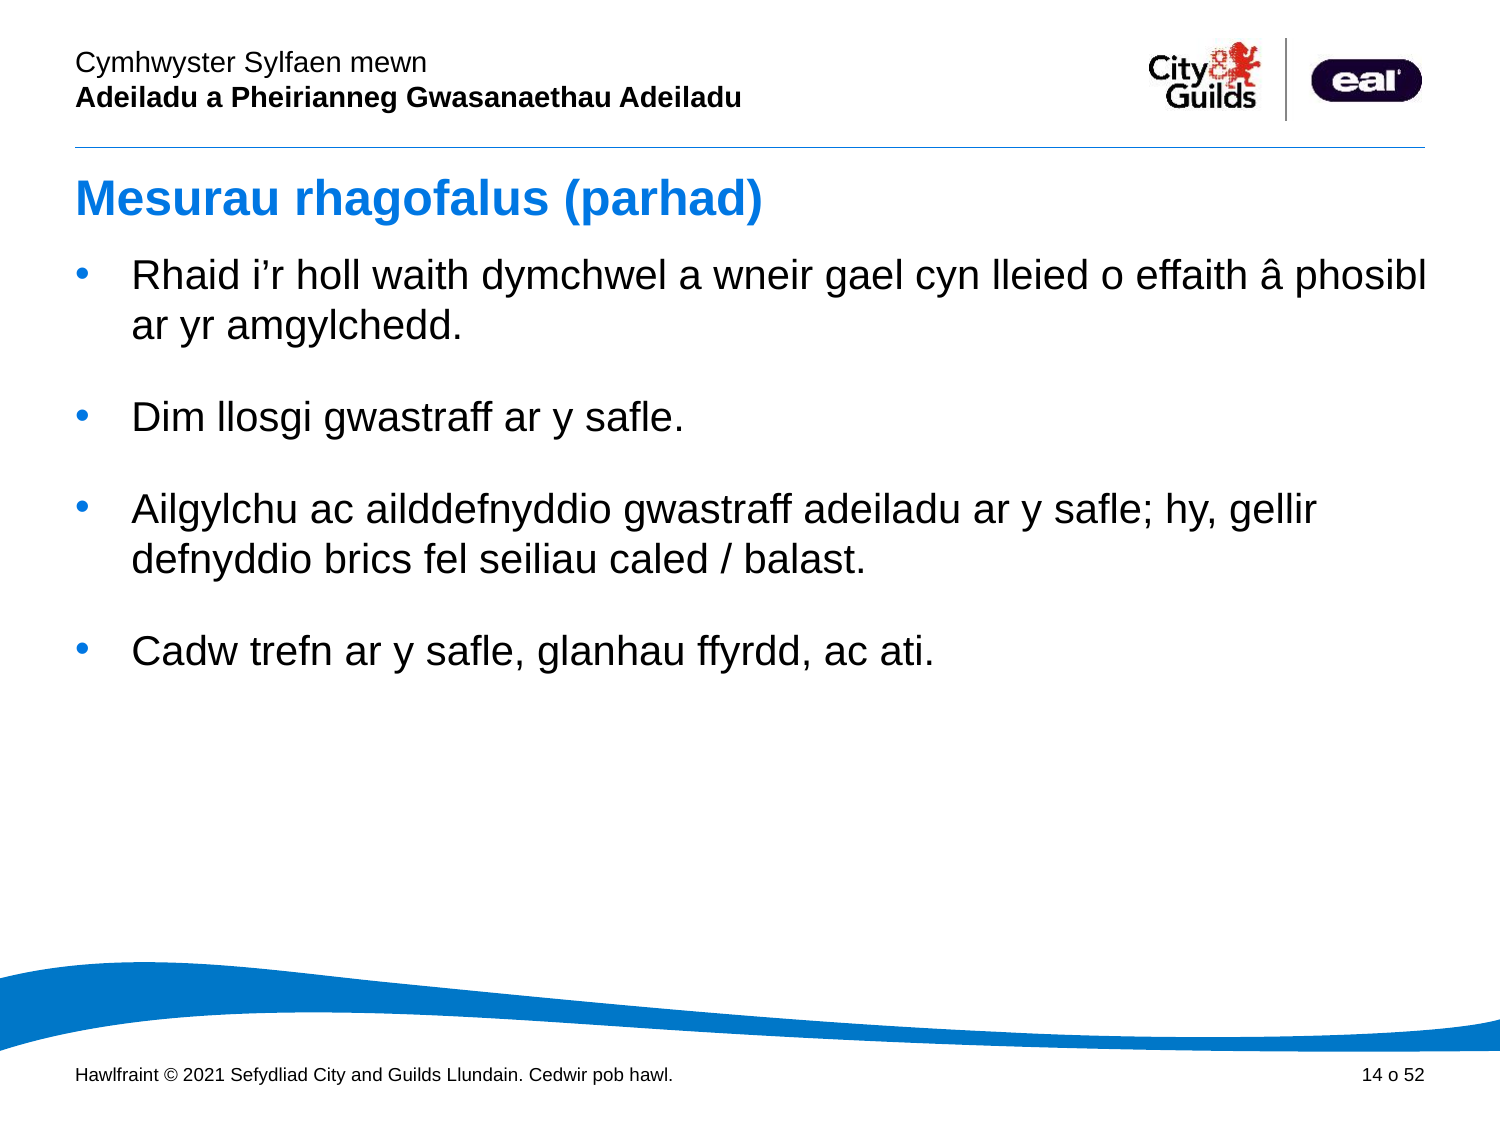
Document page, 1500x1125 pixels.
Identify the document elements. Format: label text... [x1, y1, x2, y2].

picture [1149, 38, 1422, 121]
title Mesurau rhagofalus (parhad) [74, 165, 1426, 229]
list Rhaid i’r holl waith dymchwel a wneir gael cyn lleied o effaith â phosibl ar yr amgylchedd. Dim llosgi gwastraff ar y safle. Ailgylchu ac ailddefnyddio gwastraff adeiladu ar y safle; hy, gellir defnyddio brics fel seiliau caled / balast. Cadw trefn ar y safle, glanhau ffyrdd, ac ati. [74, 247, 1471, 960]
